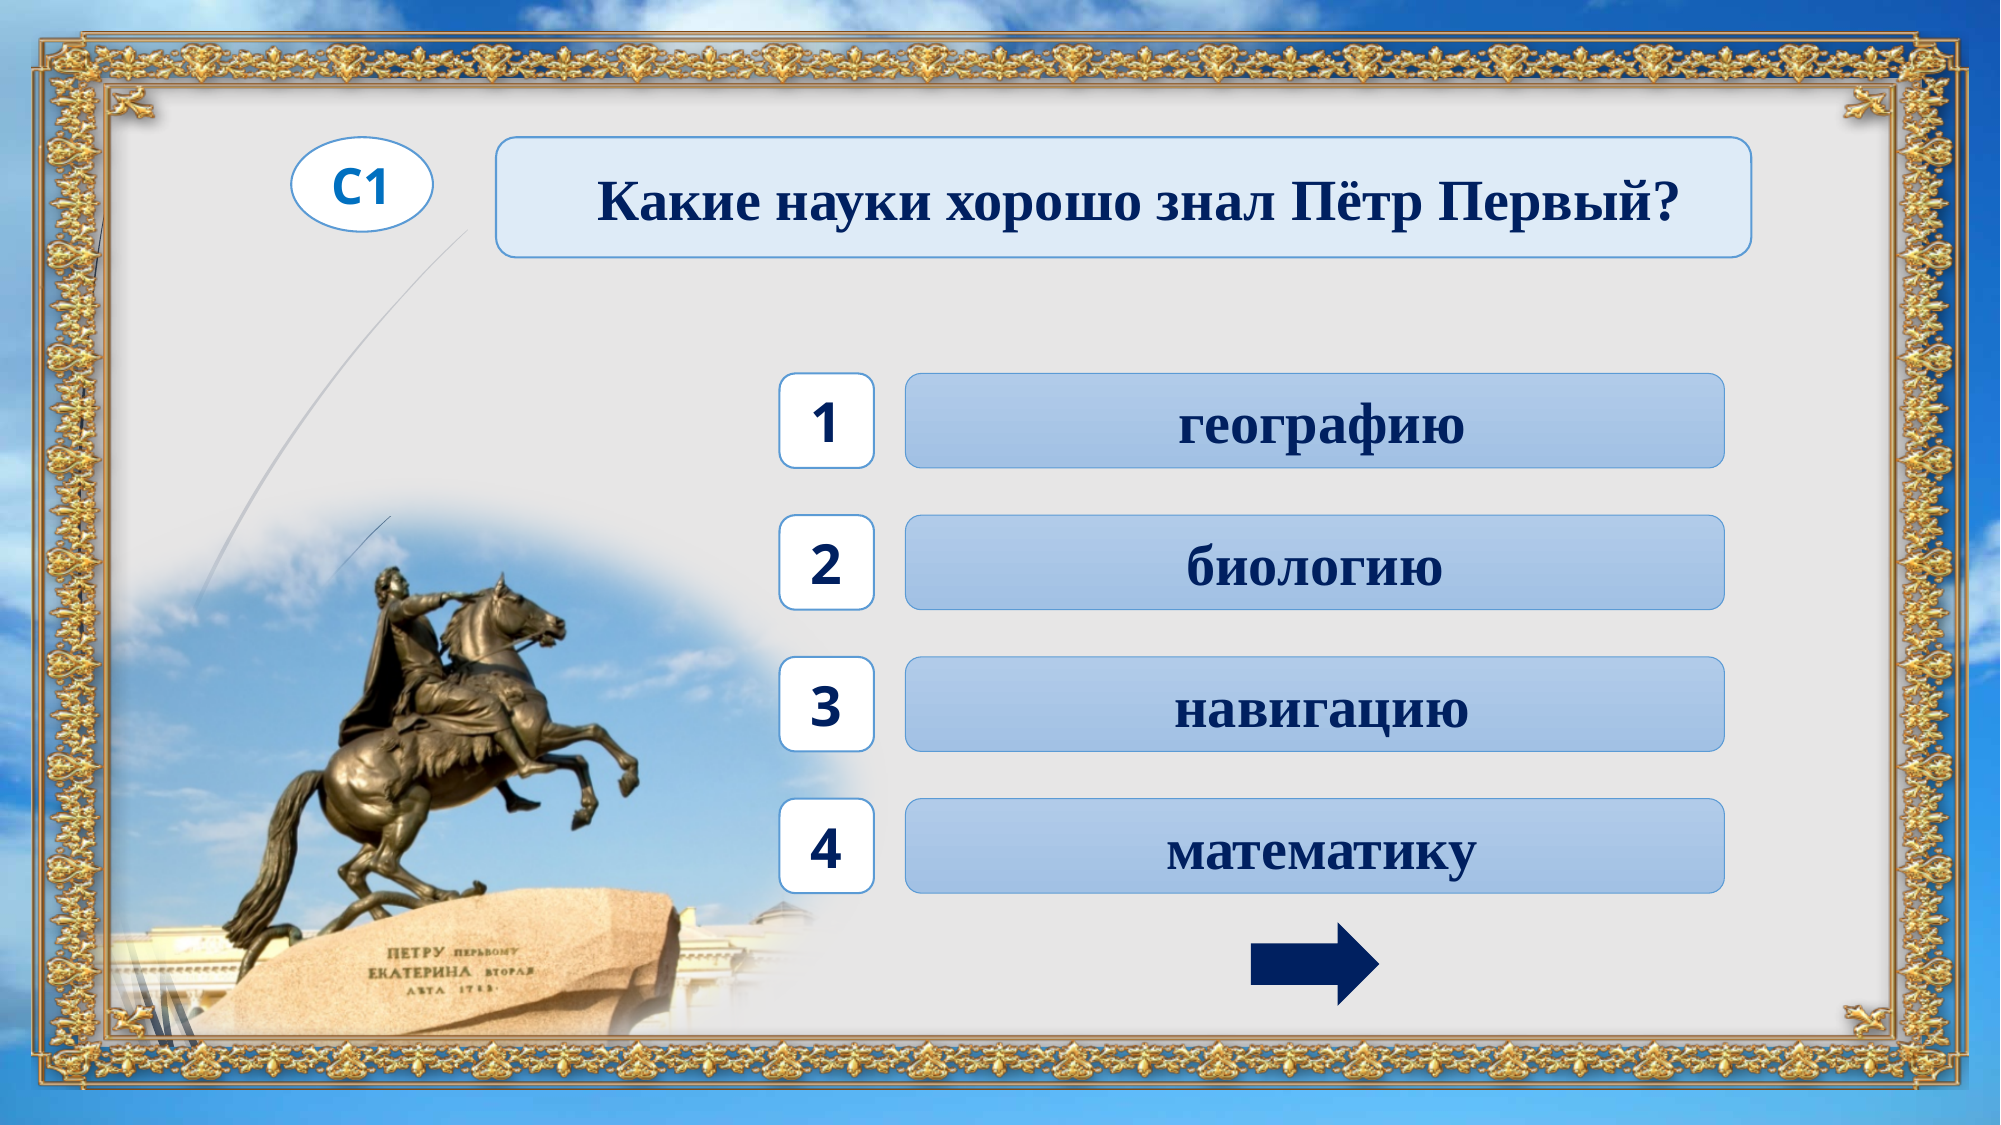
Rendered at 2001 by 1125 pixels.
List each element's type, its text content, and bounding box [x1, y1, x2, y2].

text_box Какие науки хорошо знал Пётр Первый? [494, 136, 1753, 259]
text_box навигацию [904, 656, 1725, 752]
text_box 4 [778, 797, 875, 895]
text_box 1 [778, 372, 875, 469]
text_box математику [904, 798, 1725, 894]
text_box биологию [904, 514, 1725, 611]
text_box [1250, 922, 1380, 1006]
text_box С1 [290, 136, 434, 233]
text_box географию [904, 372, 1725, 469]
text_box 3 [778, 655, 875, 753]
text_box 2 [778, 514, 875, 611]
picture [0, 0, 2000, 1125]
